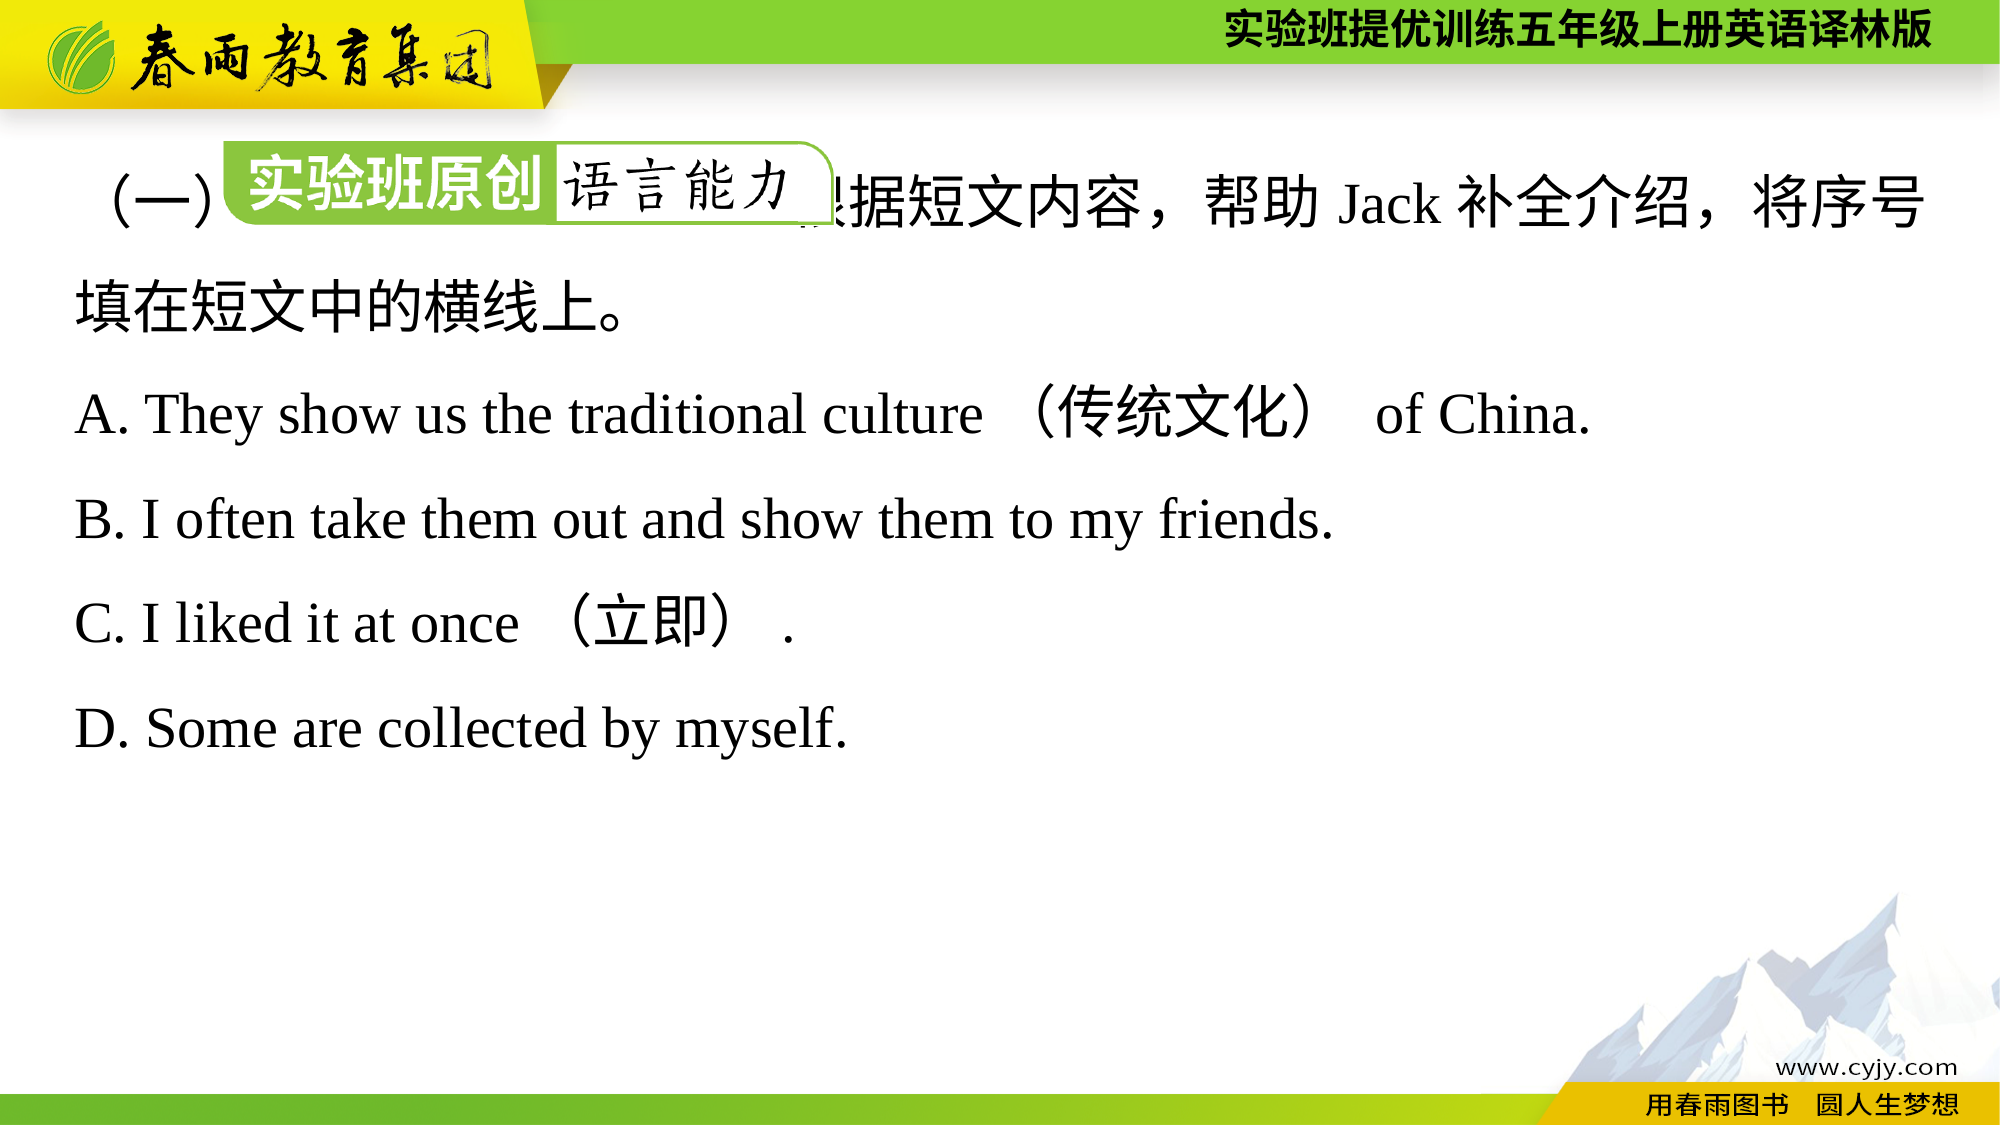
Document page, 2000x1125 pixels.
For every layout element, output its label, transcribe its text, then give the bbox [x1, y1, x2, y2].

list （一） 根据短文内容，帮助Jack补全介绍，将序号填在短文中的横线上。 A. They show us the traditional culture（传统文化） of China. B. I often take them out and show them to my friends. C. I liked it at once（立即）. D. Some are collected by myself. [59, 122, 1944, 774]
picture [0, 0, 2000, 1125]
